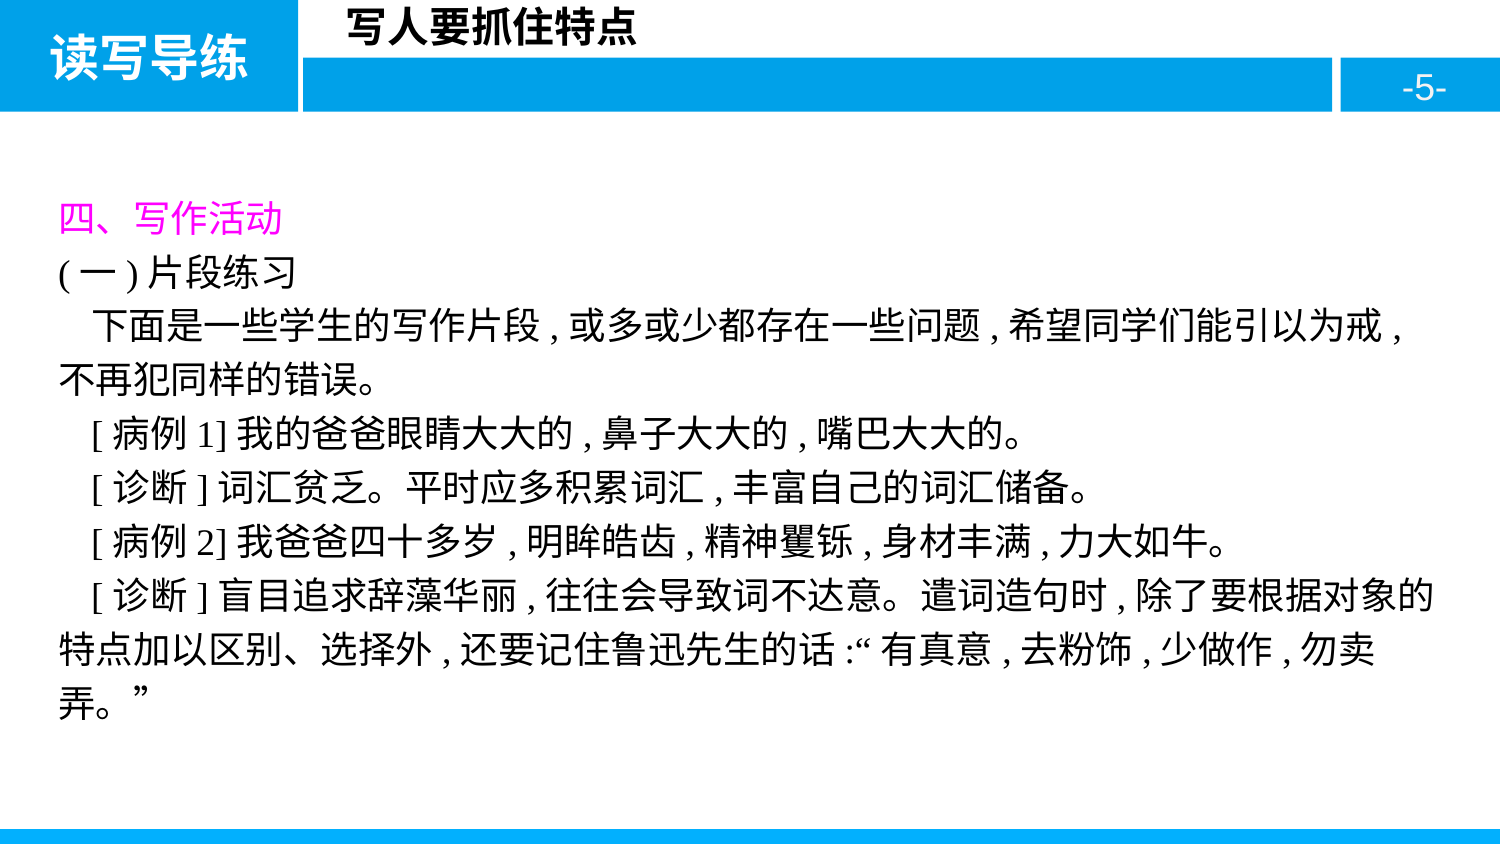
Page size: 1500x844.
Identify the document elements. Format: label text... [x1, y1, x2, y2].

text_box 四、写作活动 (一)片段练习 下面是一些学生的写作片段,或多或少都存在一些问题,希望同学们能引以为戒,不再犯同样的错误。 [病例1]我的爸爸眼睛大大的,鼻子大大的,嘴巴大大的。 [诊断]词汇贫乏。平时应多积累词汇,丰富自己的词汇储备。 [病例2]我爸爸四十多岁,明眸皓齿,精神矍铄,身材丰满,力大如牛。 [诊断]盲目追求辞藻华丽,往往会导致词不达意。遣词造句时,除了要根据对象的特点加以区别、选择外,还要记住鲁迅先生的话:“有真意,去粉饰,少做作,勿卖弄。” [46, 179, 1454, 731]
